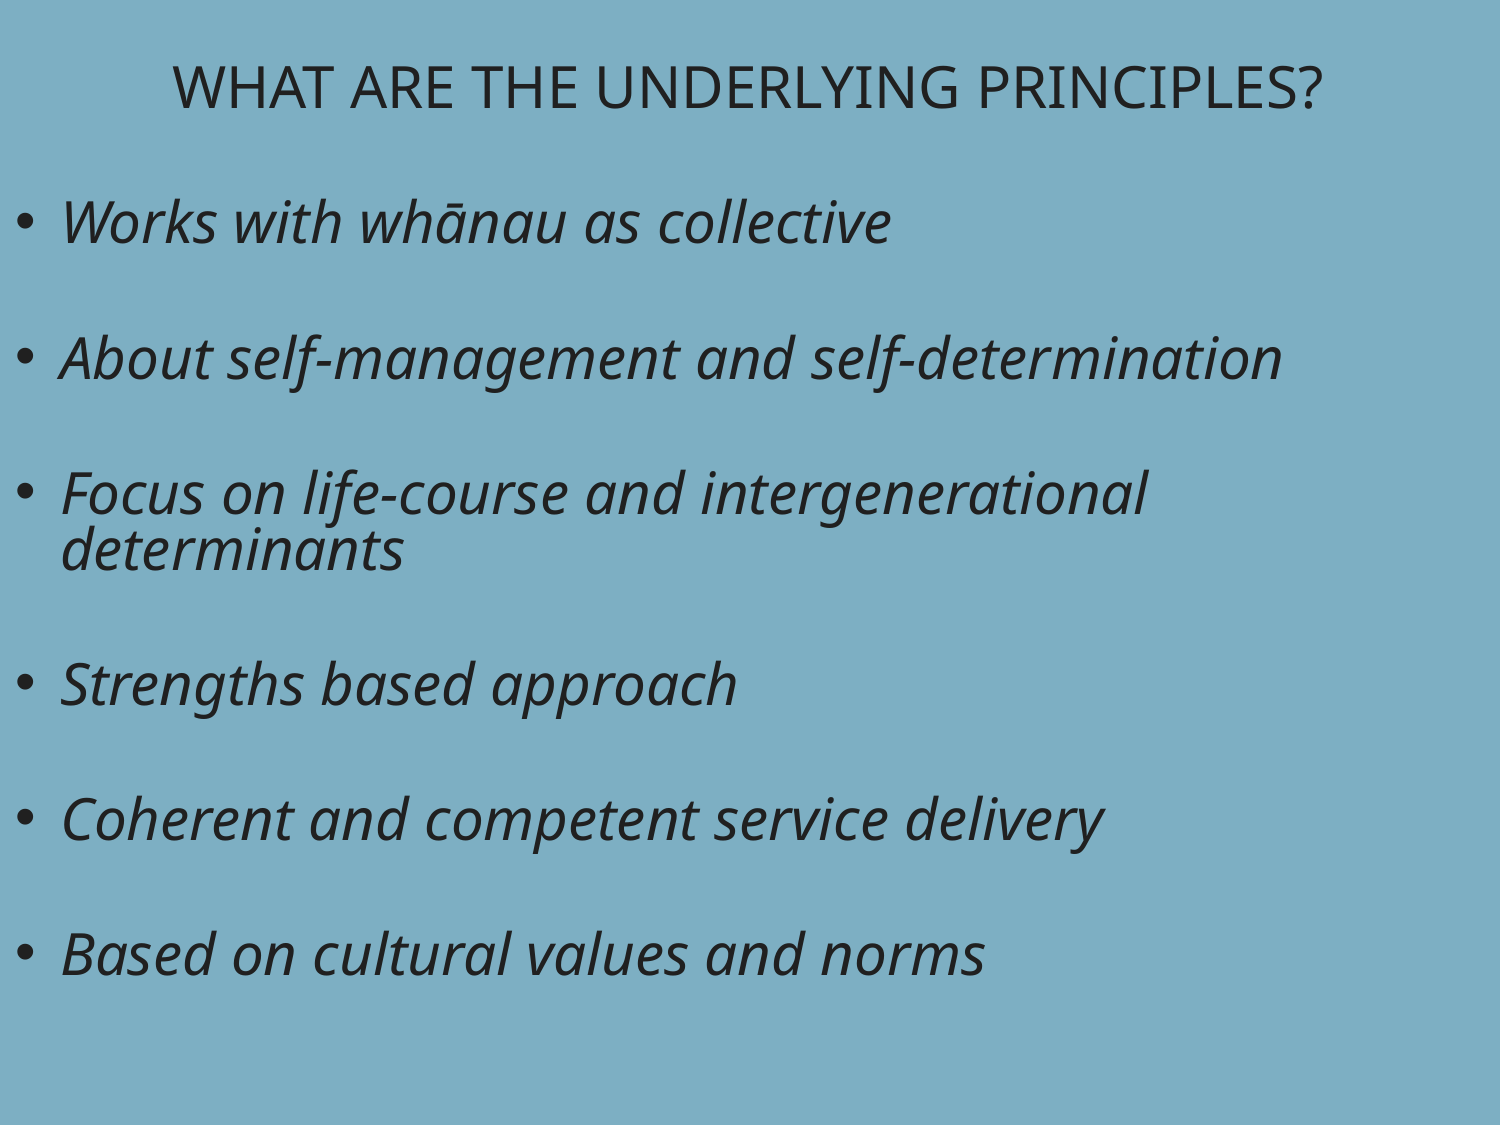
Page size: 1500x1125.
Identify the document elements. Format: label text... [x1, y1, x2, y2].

list Works with whānau as collective About self-management and self-determination Focus on life-course and intergenerational determinants Strengths based approach Coherent and competent service delivery Based on cultural values and norms [0, 191, 1495, 1125]
title What are the underlying principles? [88, 42, 1439, 211]
